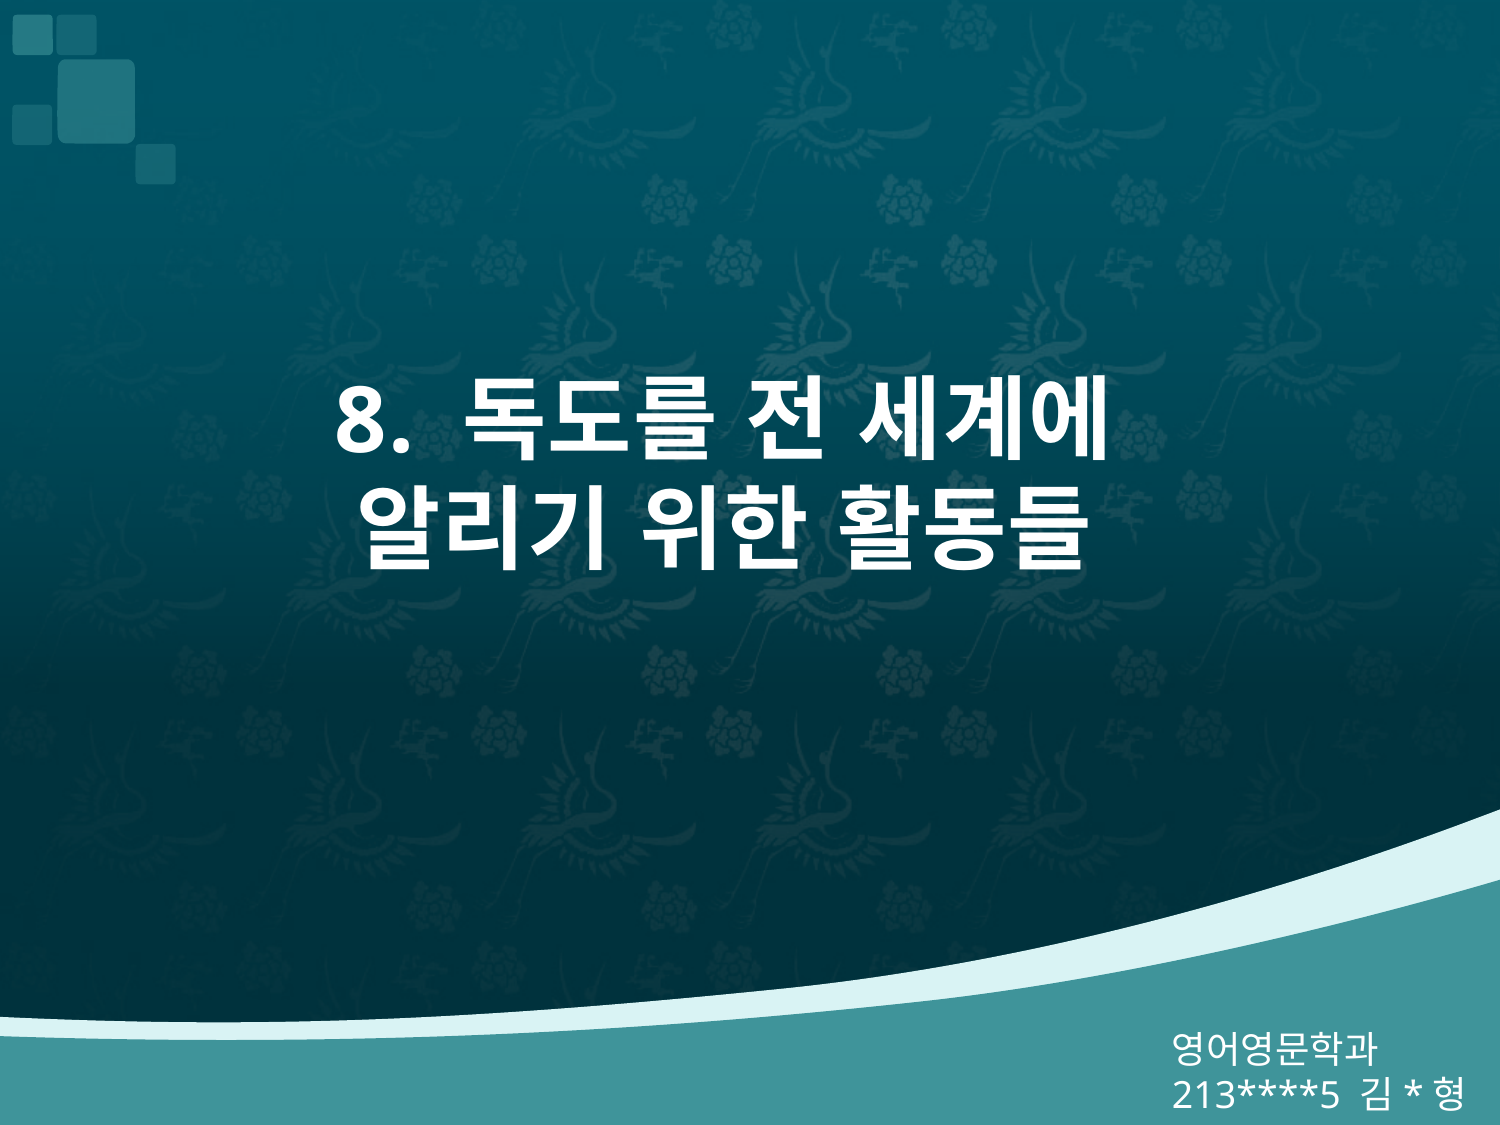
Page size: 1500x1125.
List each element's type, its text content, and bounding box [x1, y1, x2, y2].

text_box 영어영문학과 213****5 김*형 [1157, 1018, 1483, 1124]
title 8. 독도를 전 세계에 알리기 위한 활동들 [5, 349, 1471, 591]
